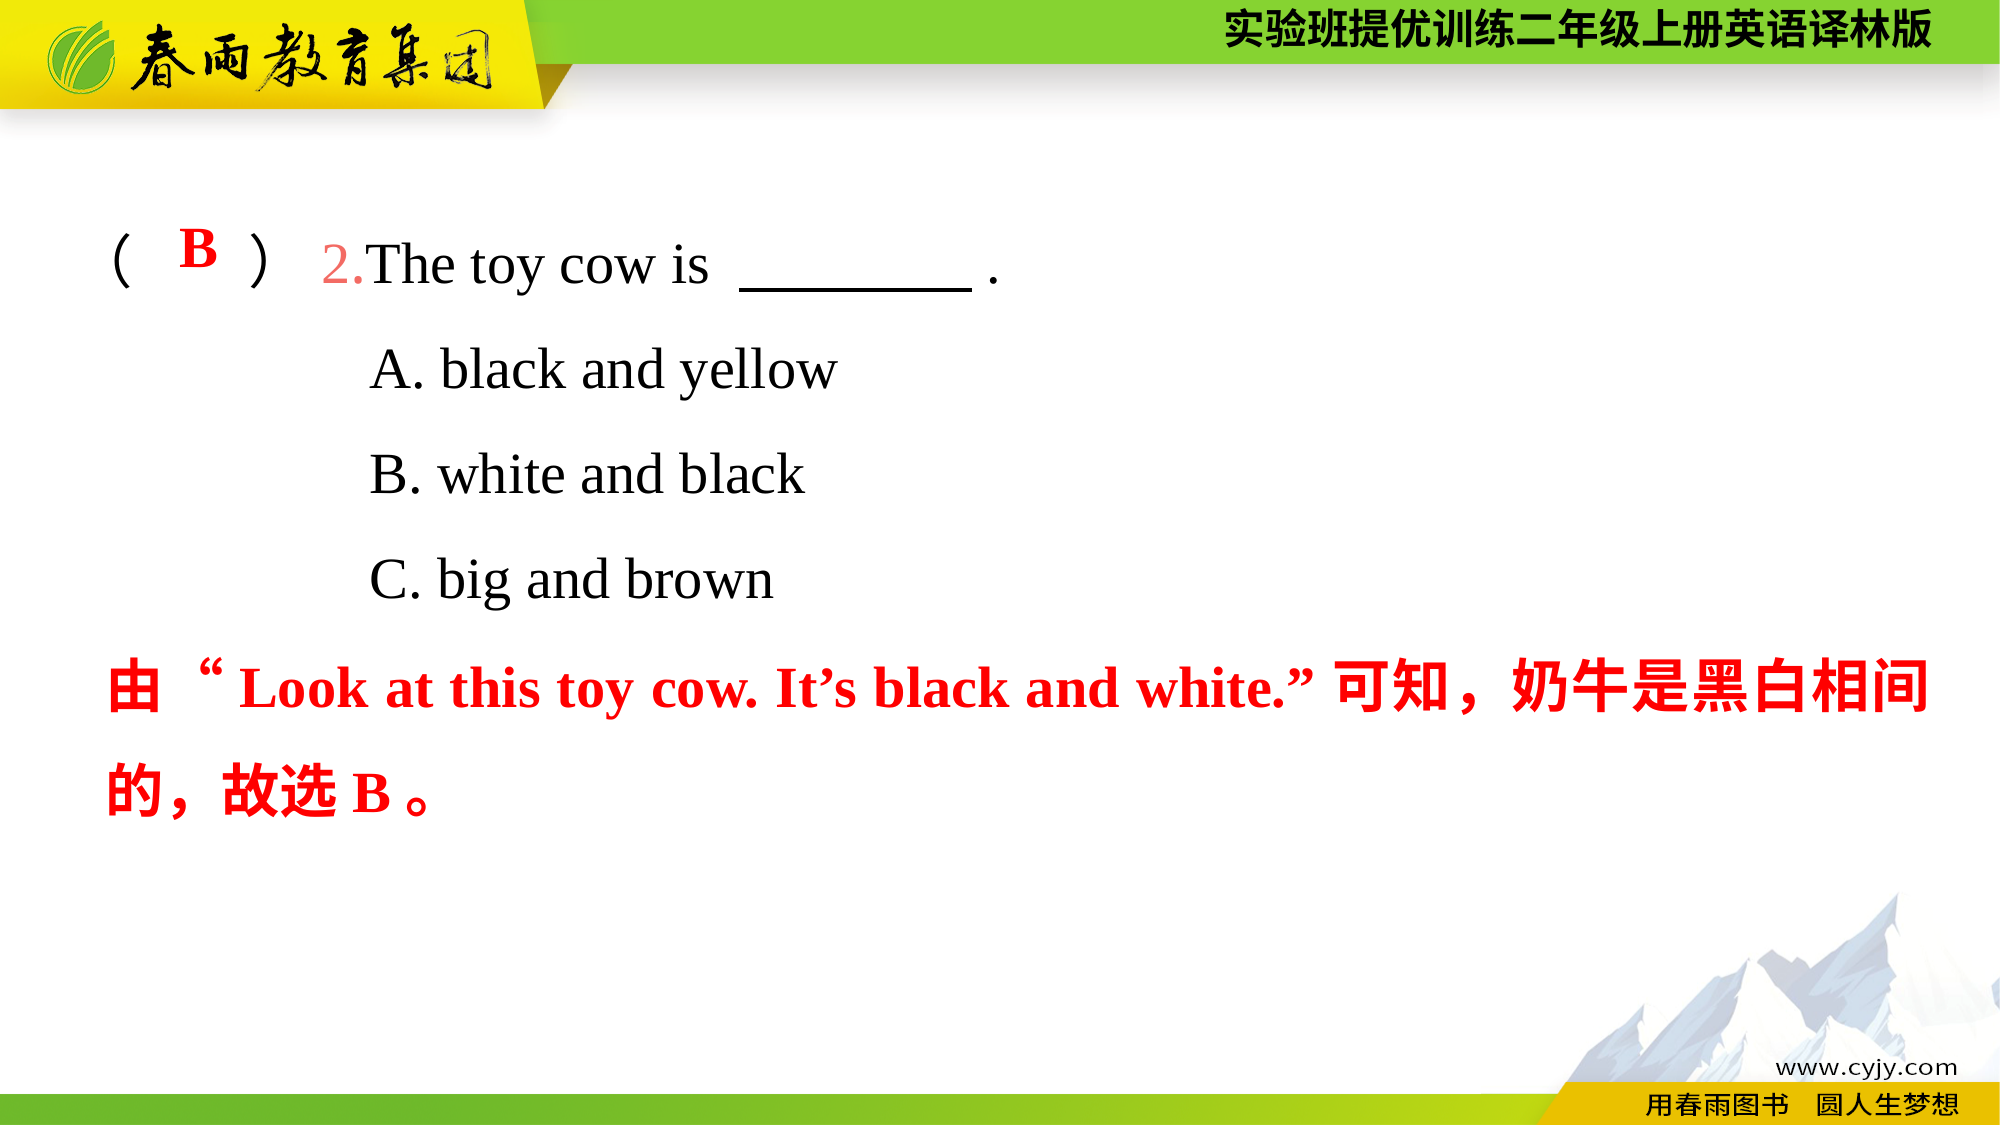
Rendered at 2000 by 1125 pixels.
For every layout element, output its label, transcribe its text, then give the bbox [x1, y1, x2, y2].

list （ ）2.The toy cow is . A. black and yellow B. white and black C. big and brown [59, 183, 1944, 610]
text_box B [164, 202, 233, 287]
text_box 由“Look at this toy cow. It’s black and white.”可知，奶牛是黑白相间的，故选B。 [90, 606, 1945, 832]
picture [0, 0, 2000, 1125]
